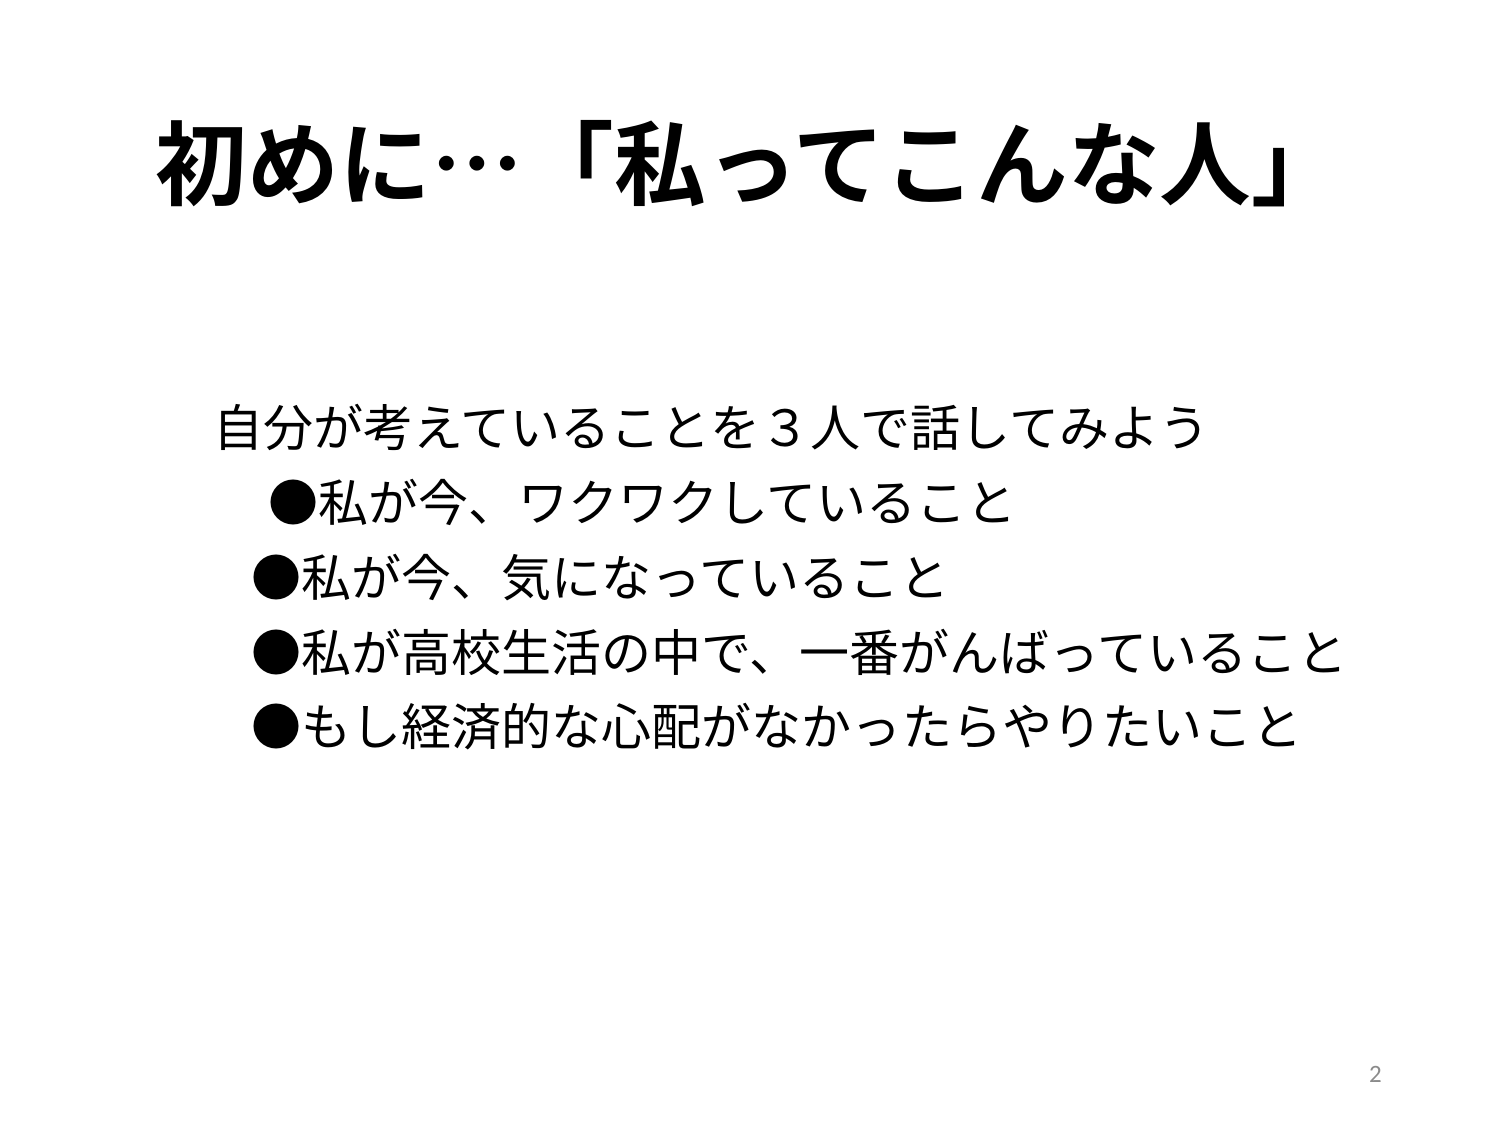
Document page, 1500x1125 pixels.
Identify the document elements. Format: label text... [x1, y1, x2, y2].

slide_number 2 [1059, 1042, 1397, 1103]
title 初めに…「私ってこんな人」 [103, 59, 1397, 278]
list 自分が考えていることを３人で話してみよう ●私が今、ワクワクしていること ●私が今、気になっていること ●私が高校生活の中で、一番がんばっていること ●もし経済的な心配がなかったらやりたいこと [103, 321, 1397, 979]
